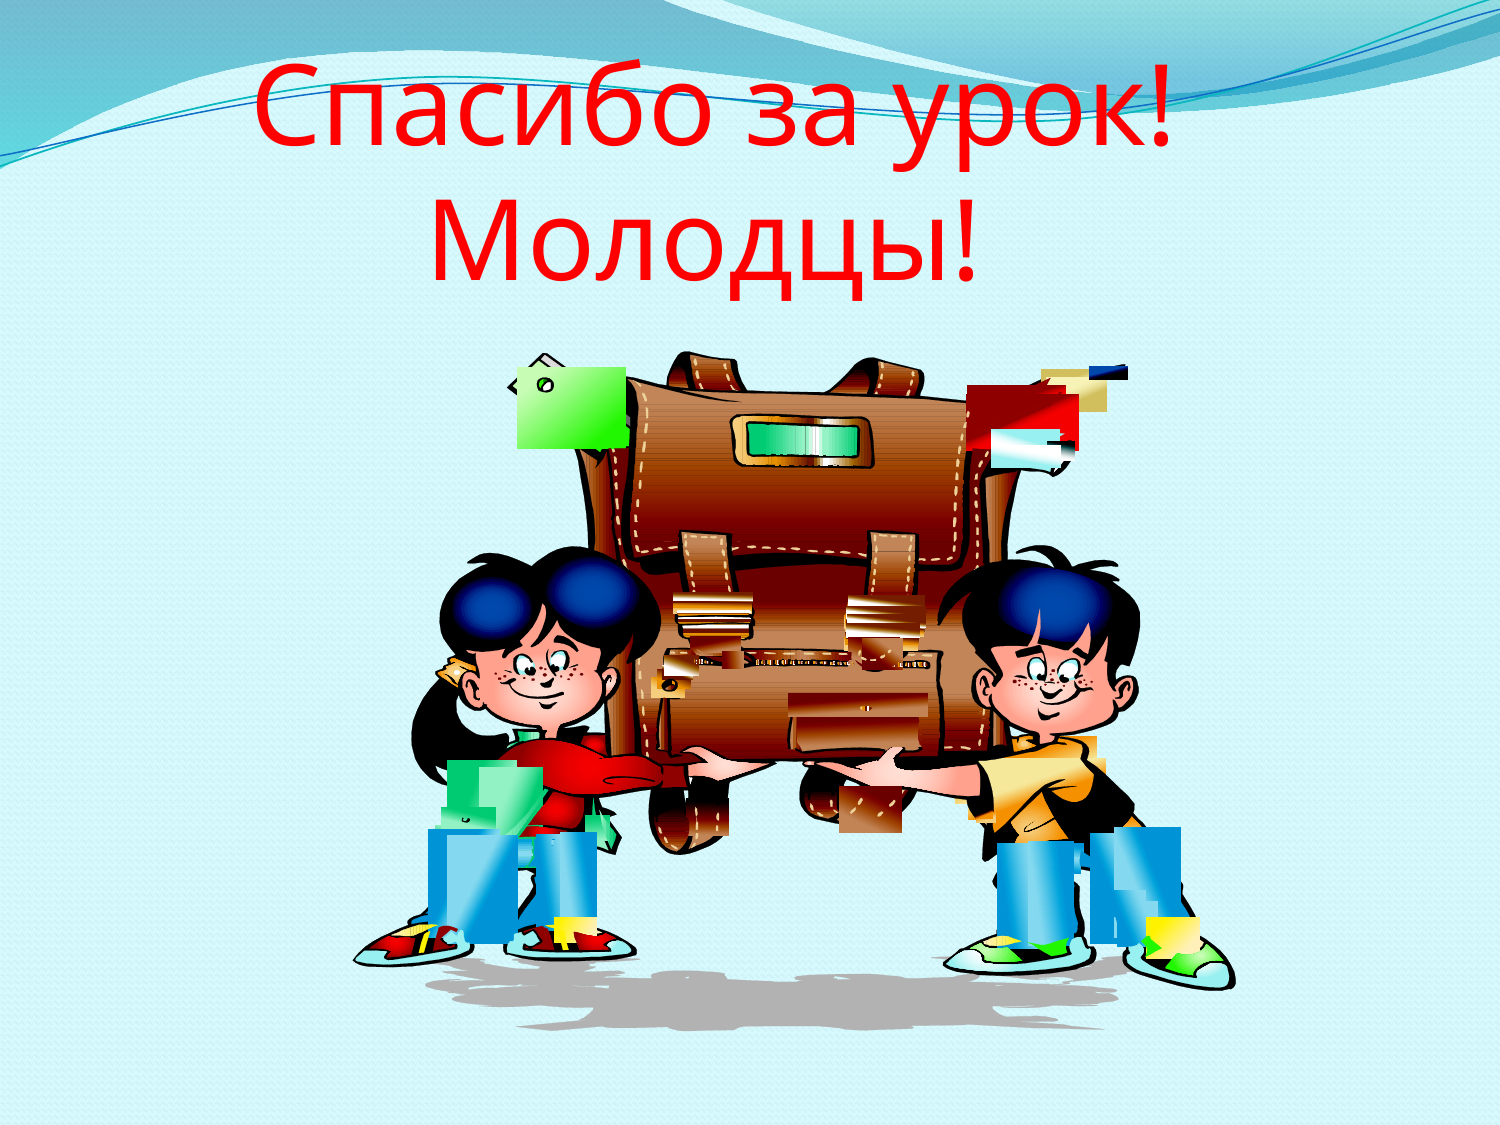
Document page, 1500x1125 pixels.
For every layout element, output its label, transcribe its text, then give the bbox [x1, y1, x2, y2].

title Спасибо за урок! Молодцы! [75, 115, 1425, 303]
picture [351, 351, 1238, 1032]
